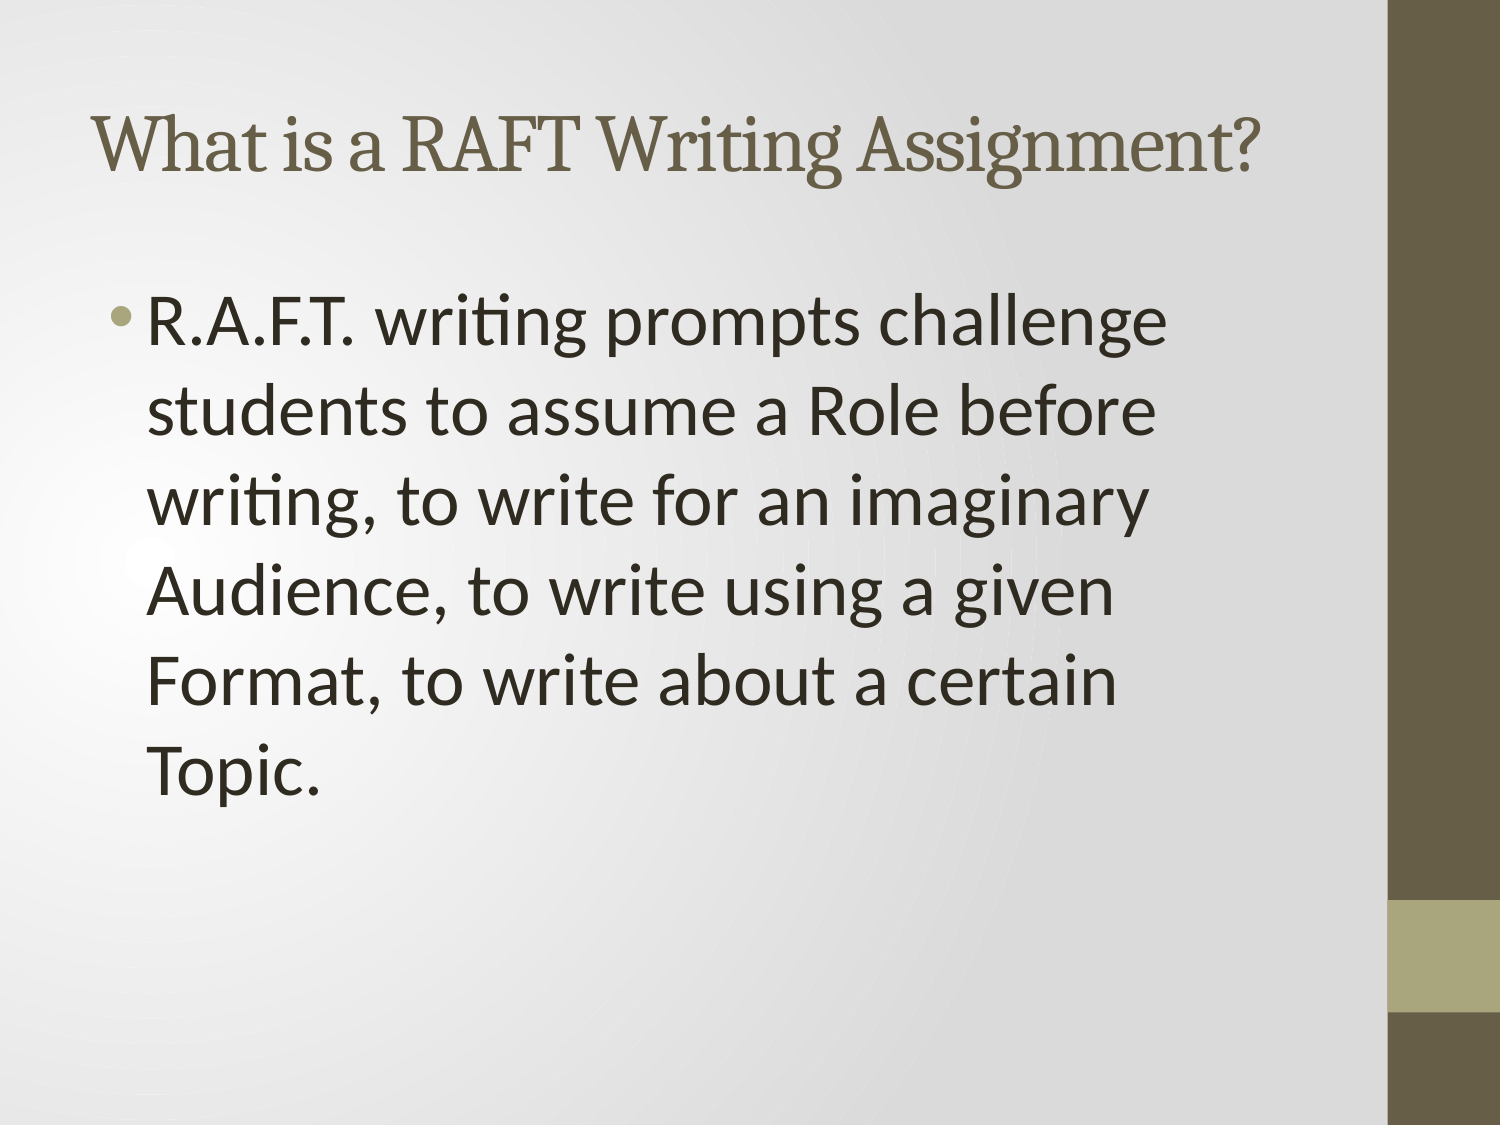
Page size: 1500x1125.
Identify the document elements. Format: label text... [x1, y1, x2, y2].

list R.A.F.T. writing prompts challenge students to assume a Role before writing, to write for an imaginary Audience, to write using a given Format, to write about a certain Topic. [75, 262, 1325, 1050]
title What is a RAFT Writing Assignment? [75, 45, 1325, 233]
